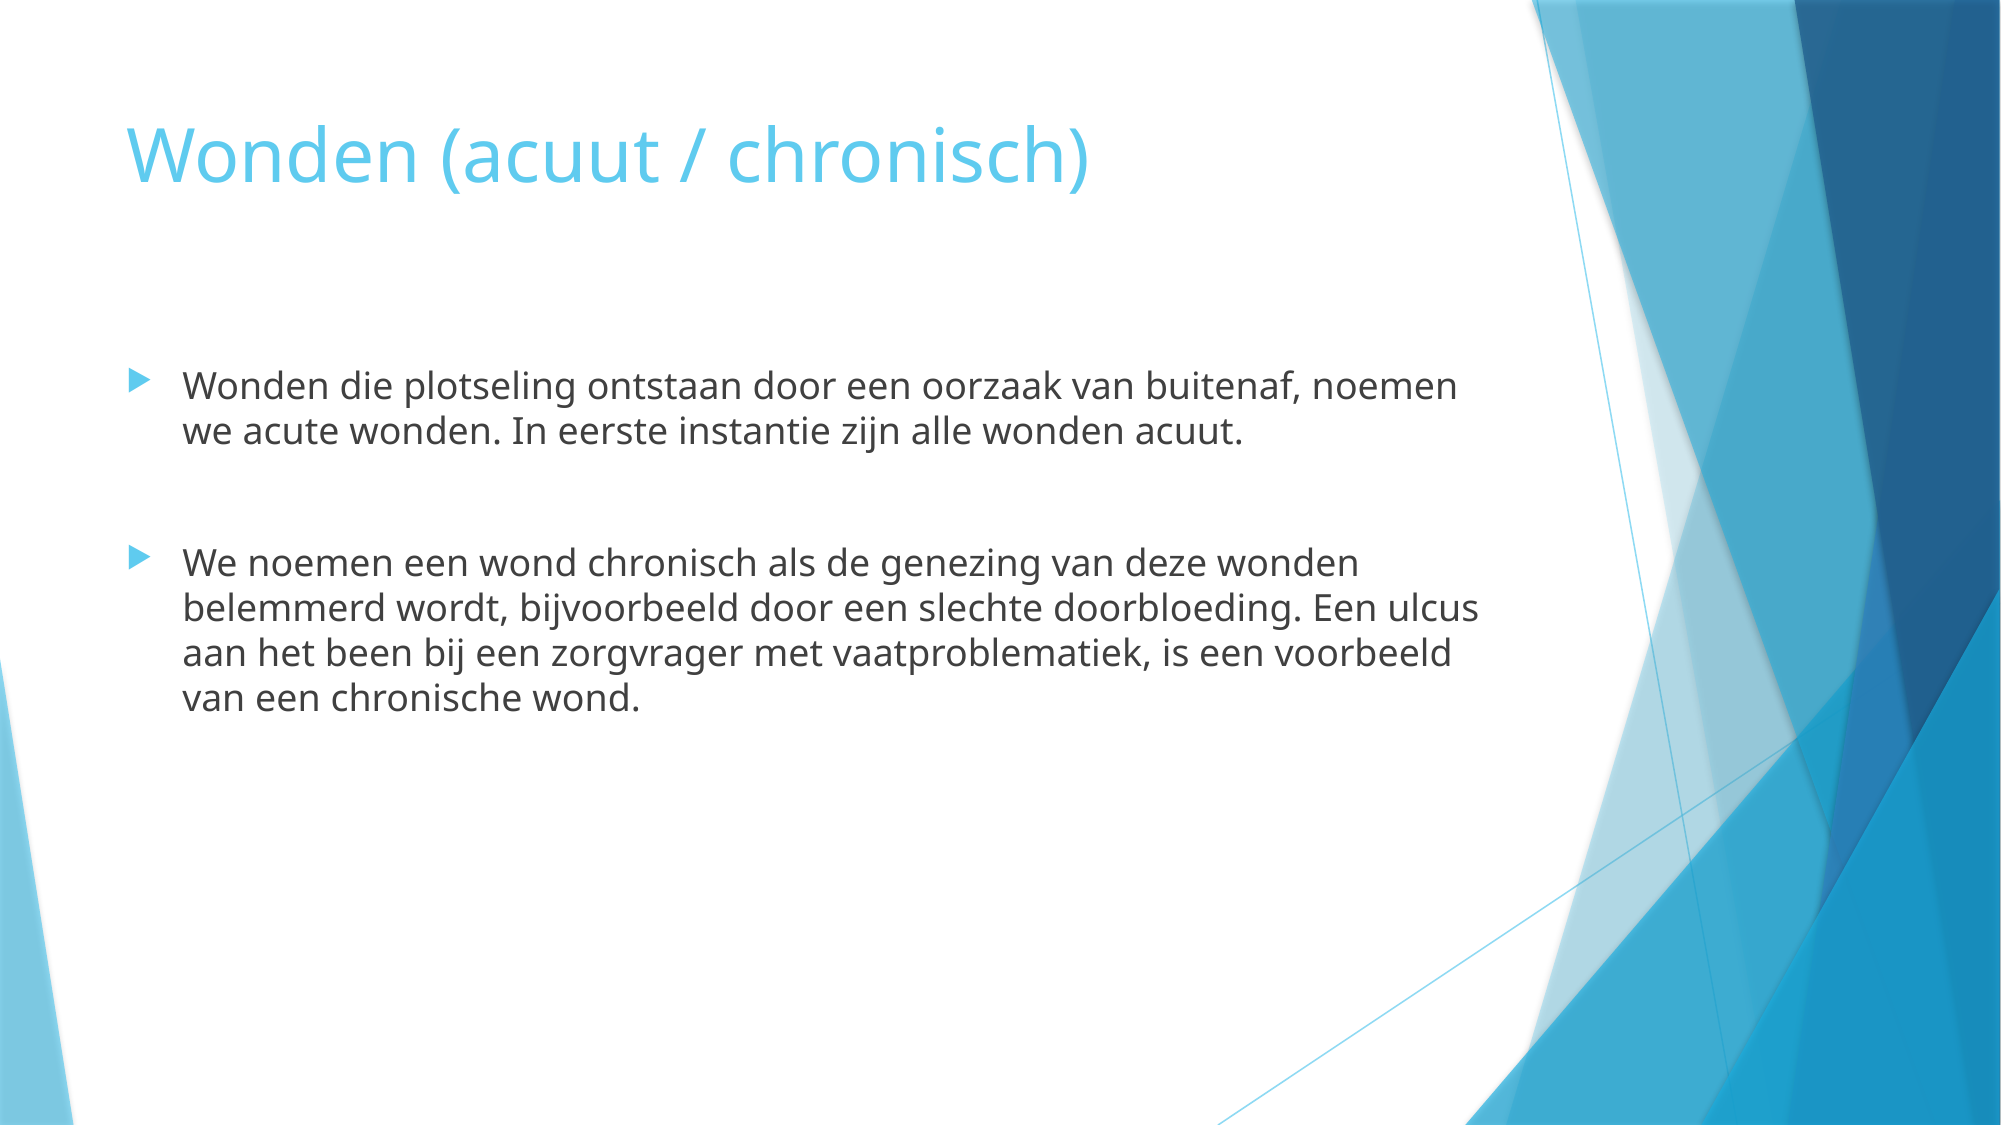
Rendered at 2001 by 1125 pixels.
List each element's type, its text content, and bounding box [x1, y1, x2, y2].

title Wonden (acuut / chronisch) [111, 99, 1522, 317]
list Wonden die plotseling ontstaan door een oorzaak van buitenaf, noemen we acute wonden. In eerste instantie zijn alle wonden acuut. We noemen een wond chronisch als de genezing van deze wonden belemmerd wordt, bijvoorbeeld door een slechte doorbloeding. Een ulcus aan het been bij een zorgvrager met vaatproblematiek, is een voorbeeld van een chronische wond. [111, 354, 1522, 992]
